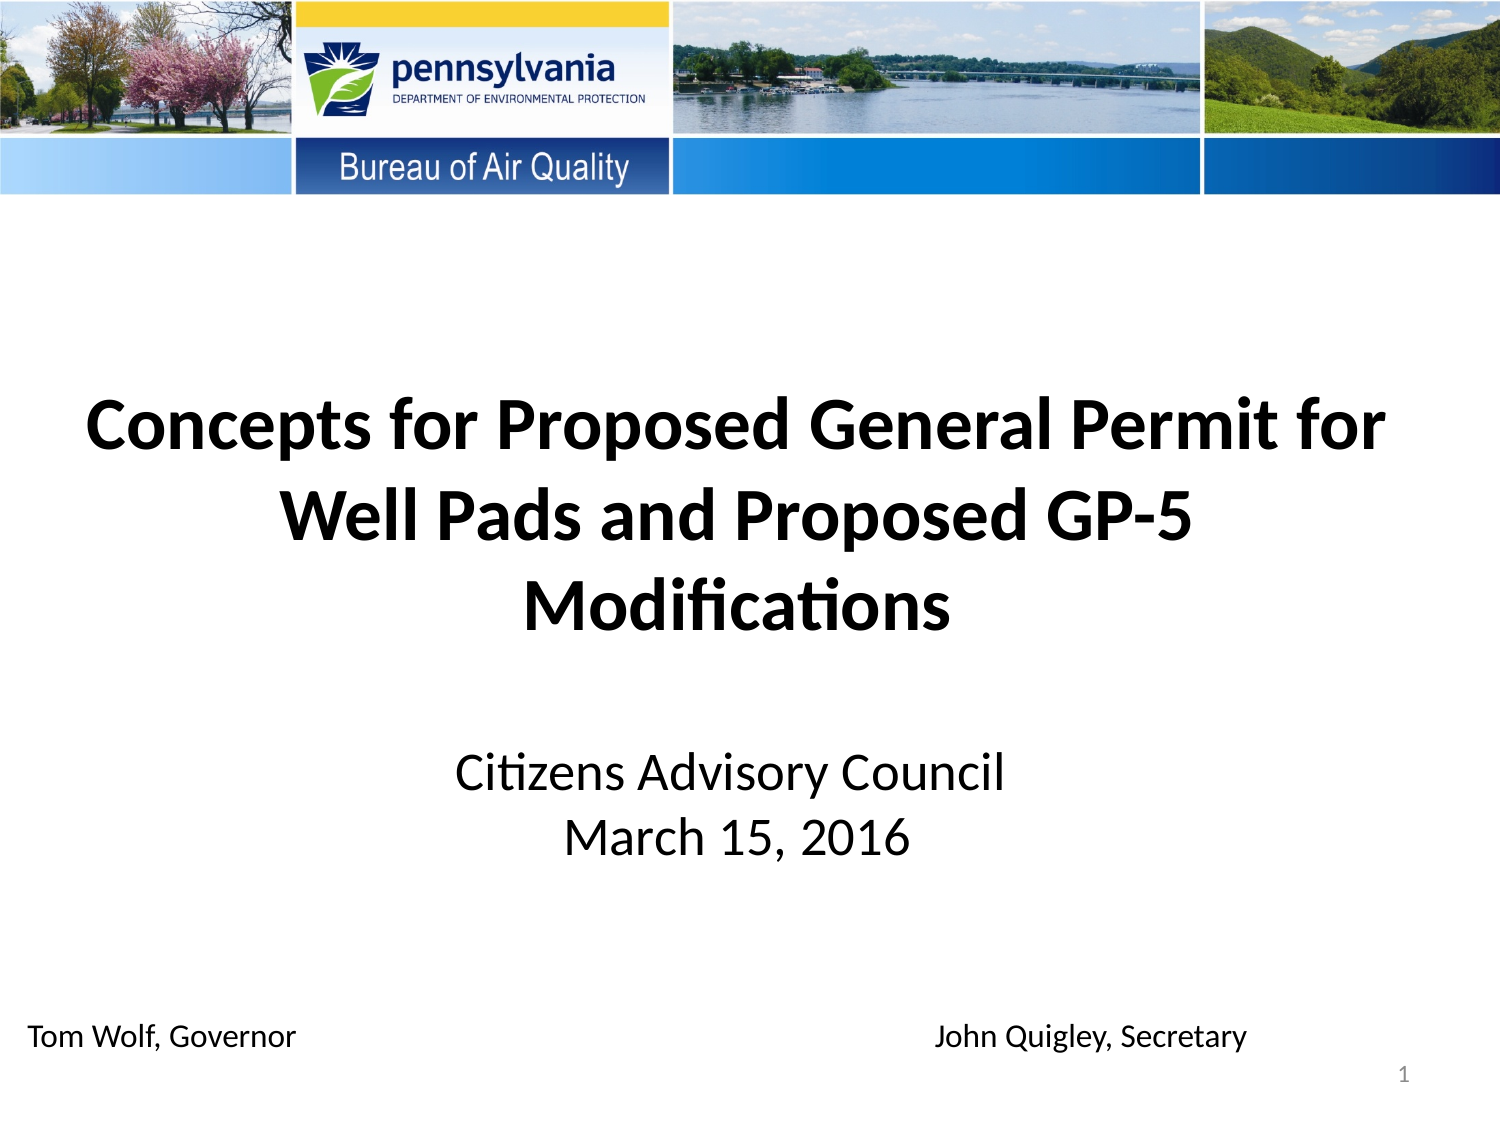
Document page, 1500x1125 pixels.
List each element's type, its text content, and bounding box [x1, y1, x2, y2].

title Concepts for Proposed General Permit for Well Pads and Proposed GP-5 Modifications Citizens Advisory Council March 15, 2016 [62, 275, 1413, 950]
text_box Tom Wolf, Governor John Quigley, Secretary [12, 1006, 1488, 1062]
slide_number 1 [1074, 1062, 1425, 1103]
picture [0, 0, 1500, 196]
